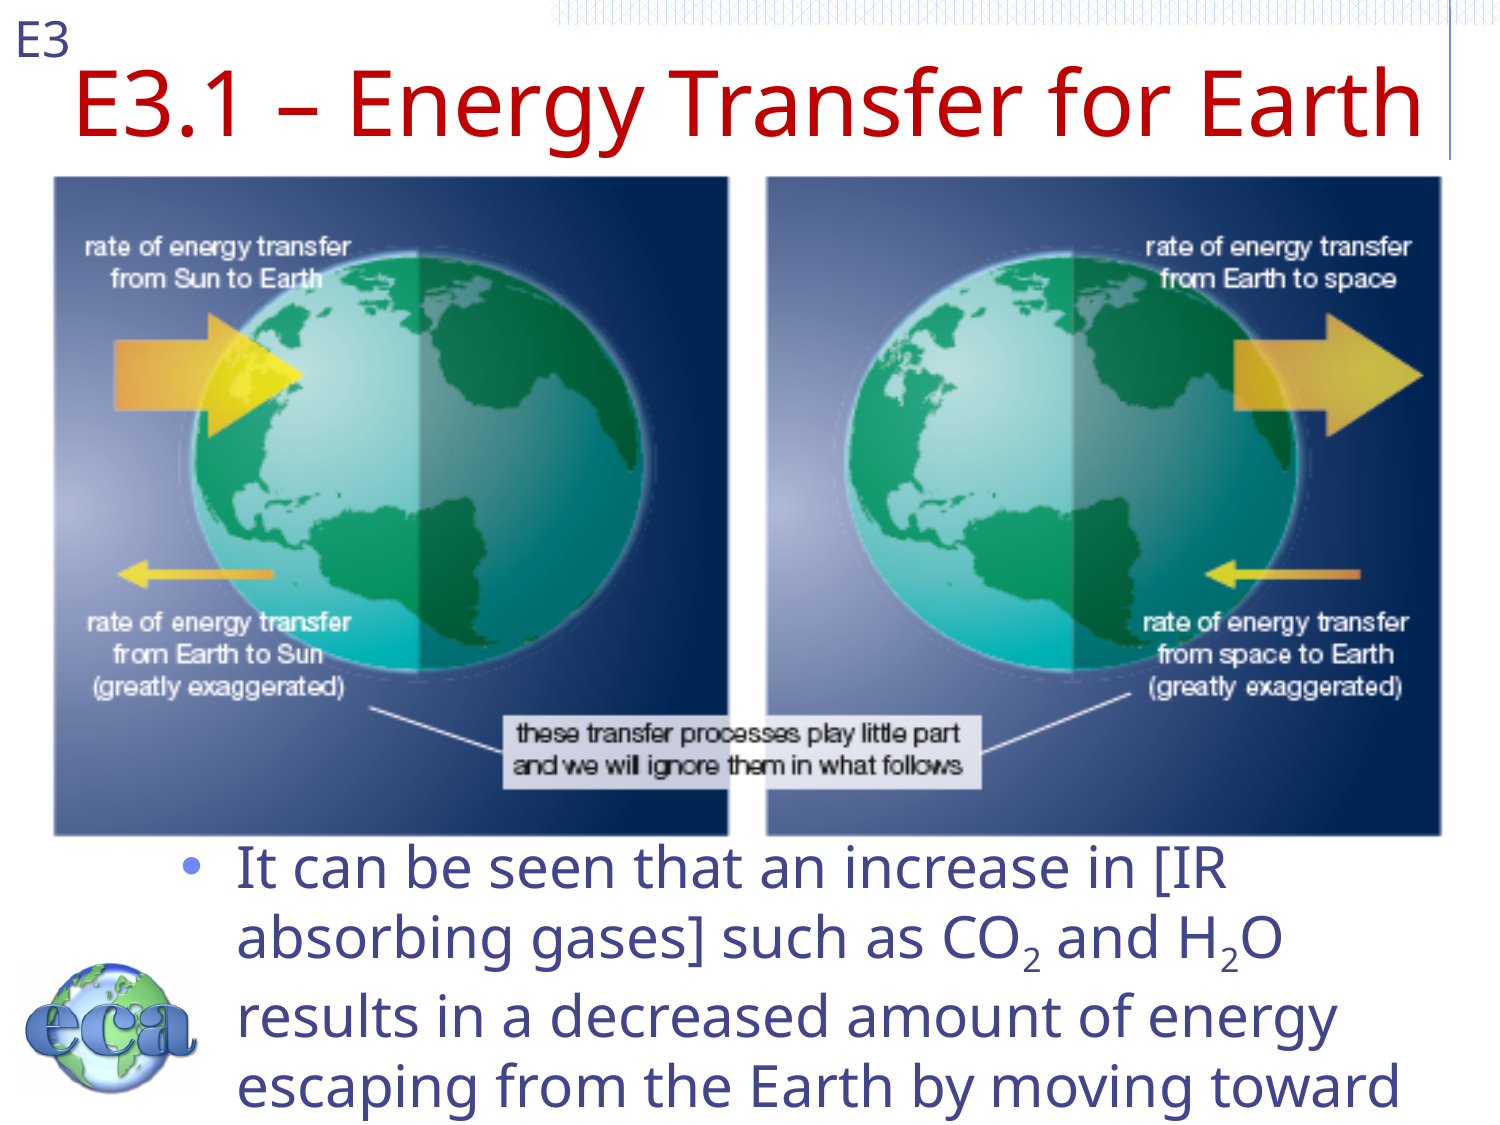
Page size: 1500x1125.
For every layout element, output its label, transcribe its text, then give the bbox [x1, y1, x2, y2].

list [41, 160, 1459, 847]
text_box It can be seen that an increase in [IR absorbing gases] such as CO2 and H2O results in a decreased amount of energy escaping from the Earth by moving toward the surface [165, 822, 1498, 1101]
title E3.1 – Energy Transfer for Earth [37, 24, 1463, 161]
picture [23, 960, 165, 1096]
